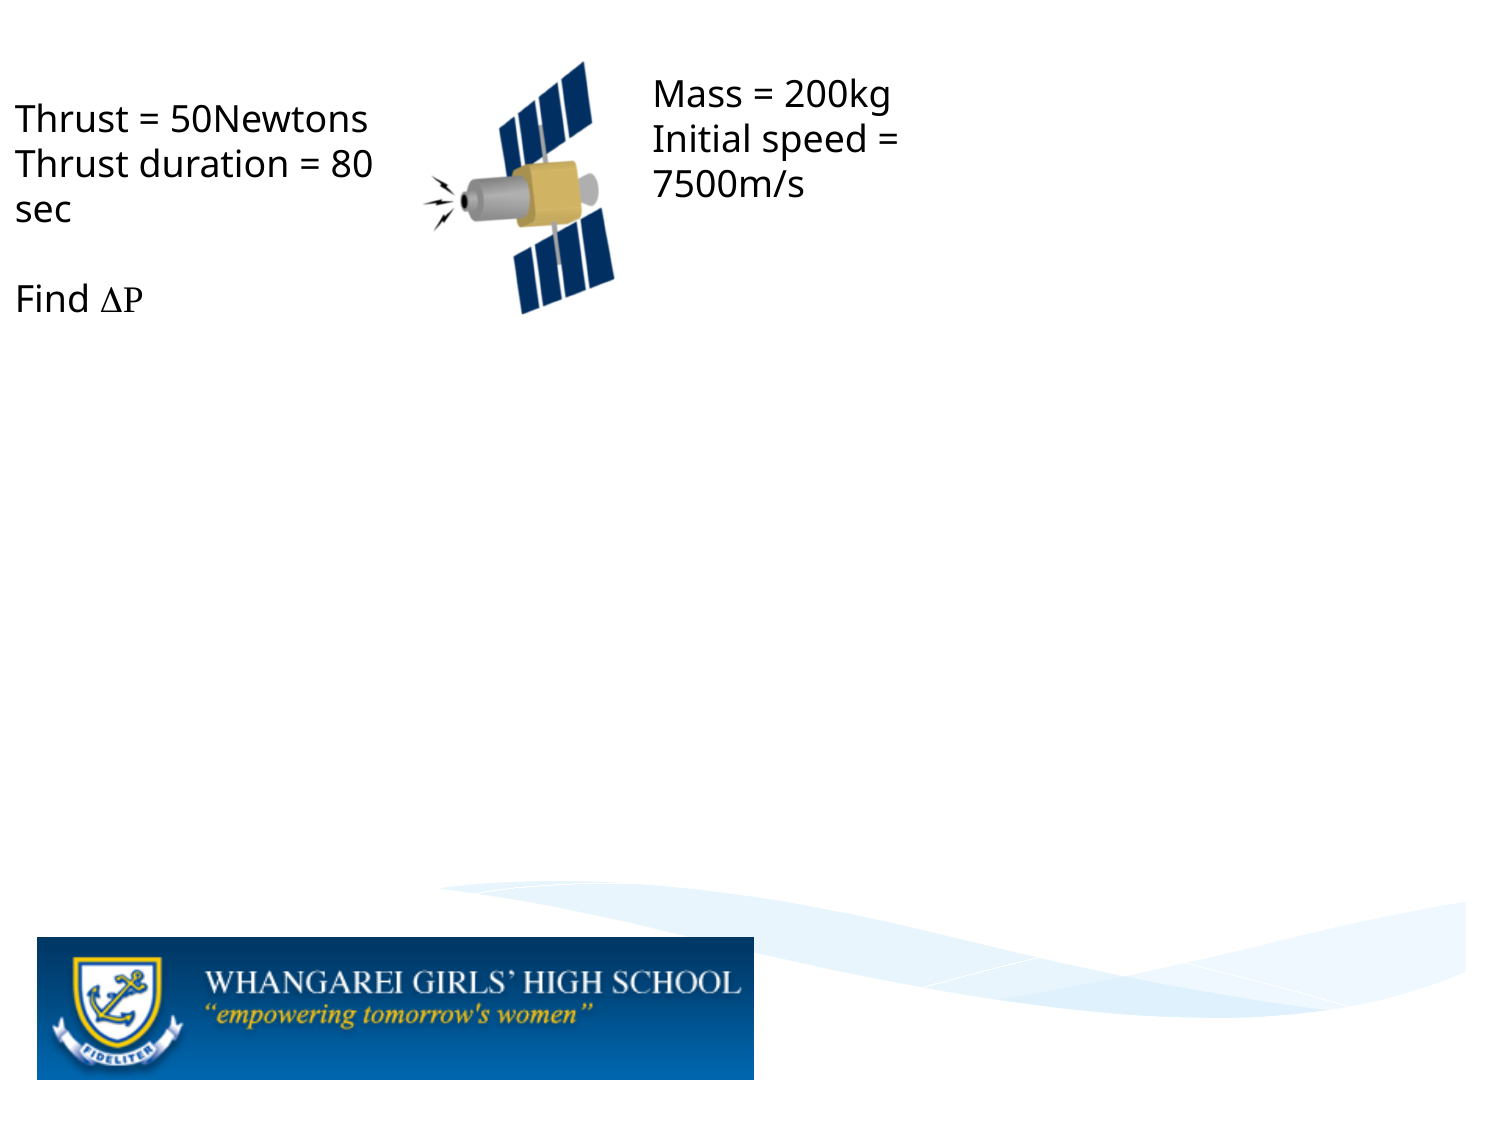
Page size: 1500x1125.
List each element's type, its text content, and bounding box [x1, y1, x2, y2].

text_box Thrust = 50Newtons Thrust duration = 80 sec Find P [0, 87, 425, 328]
picture [37, 937, 754, 1080]
picture [425, 25, 673, 345]
text_box Mass = 200kg Initial speed = 7500m/s [637, 62, 1038, 213]
